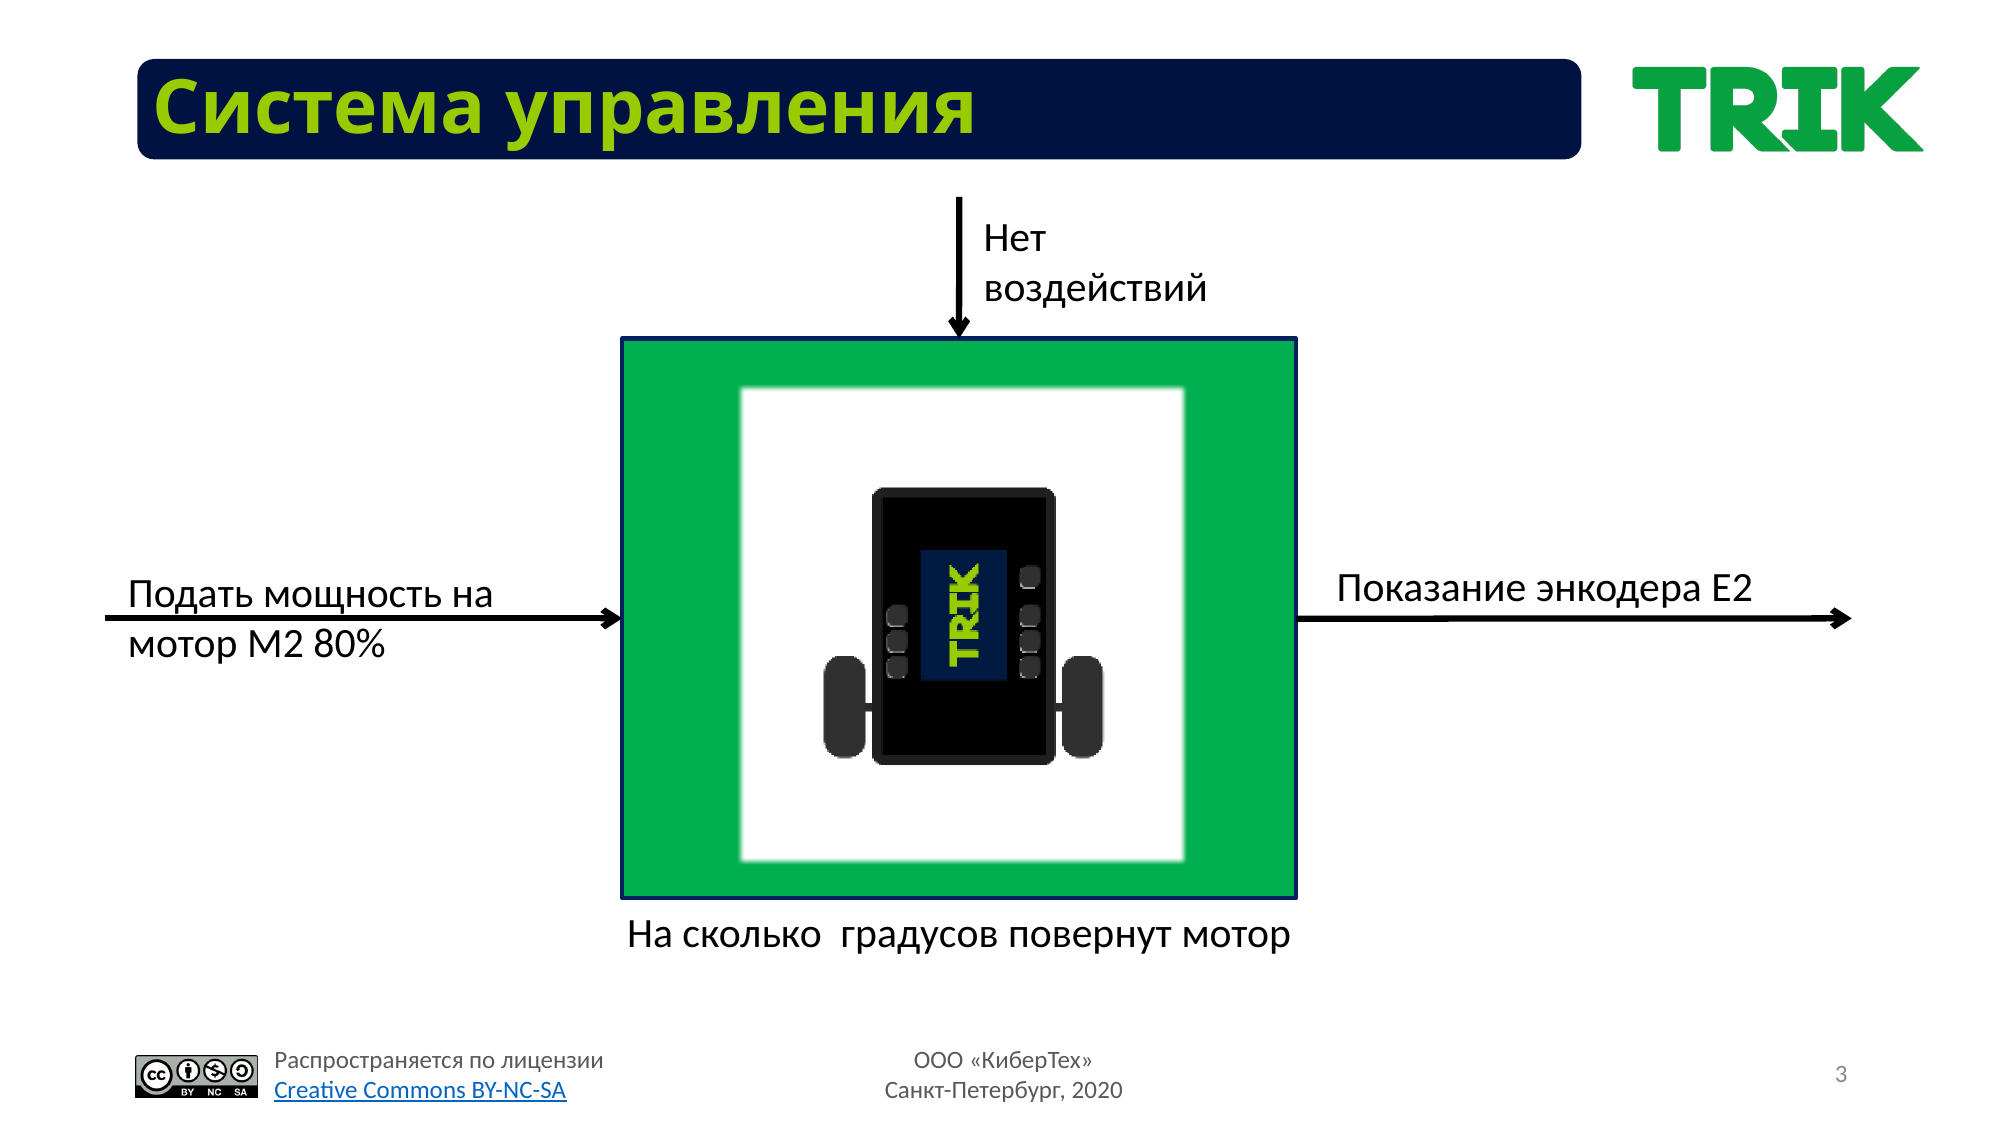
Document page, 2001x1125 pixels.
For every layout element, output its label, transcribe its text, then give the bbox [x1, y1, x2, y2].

text_box Подать мощность на мотор М2 80% [113, 622, 623, 674]
text_box Нет воздействий [968, 201, 1238, 317]
picture [737, 385, 1187, 864]
text_box Подать мощность на мотор М2 80% [113, 558, 623, 618]
text_box На сколько градусов повернут мотор [544, 898, 1374, 964]
text_box Показание энкодера Е2 [1321, 552, 1780, 615]
slide_number 3 [1412, 1042, 1863, 1103]
text_box Робот [620, 336, 1298, 898]
picture [135, 1055, 258, 1098]
picture [1631, 64, 1924, 154]
title Система управления [137, 61, 1582, 163]
